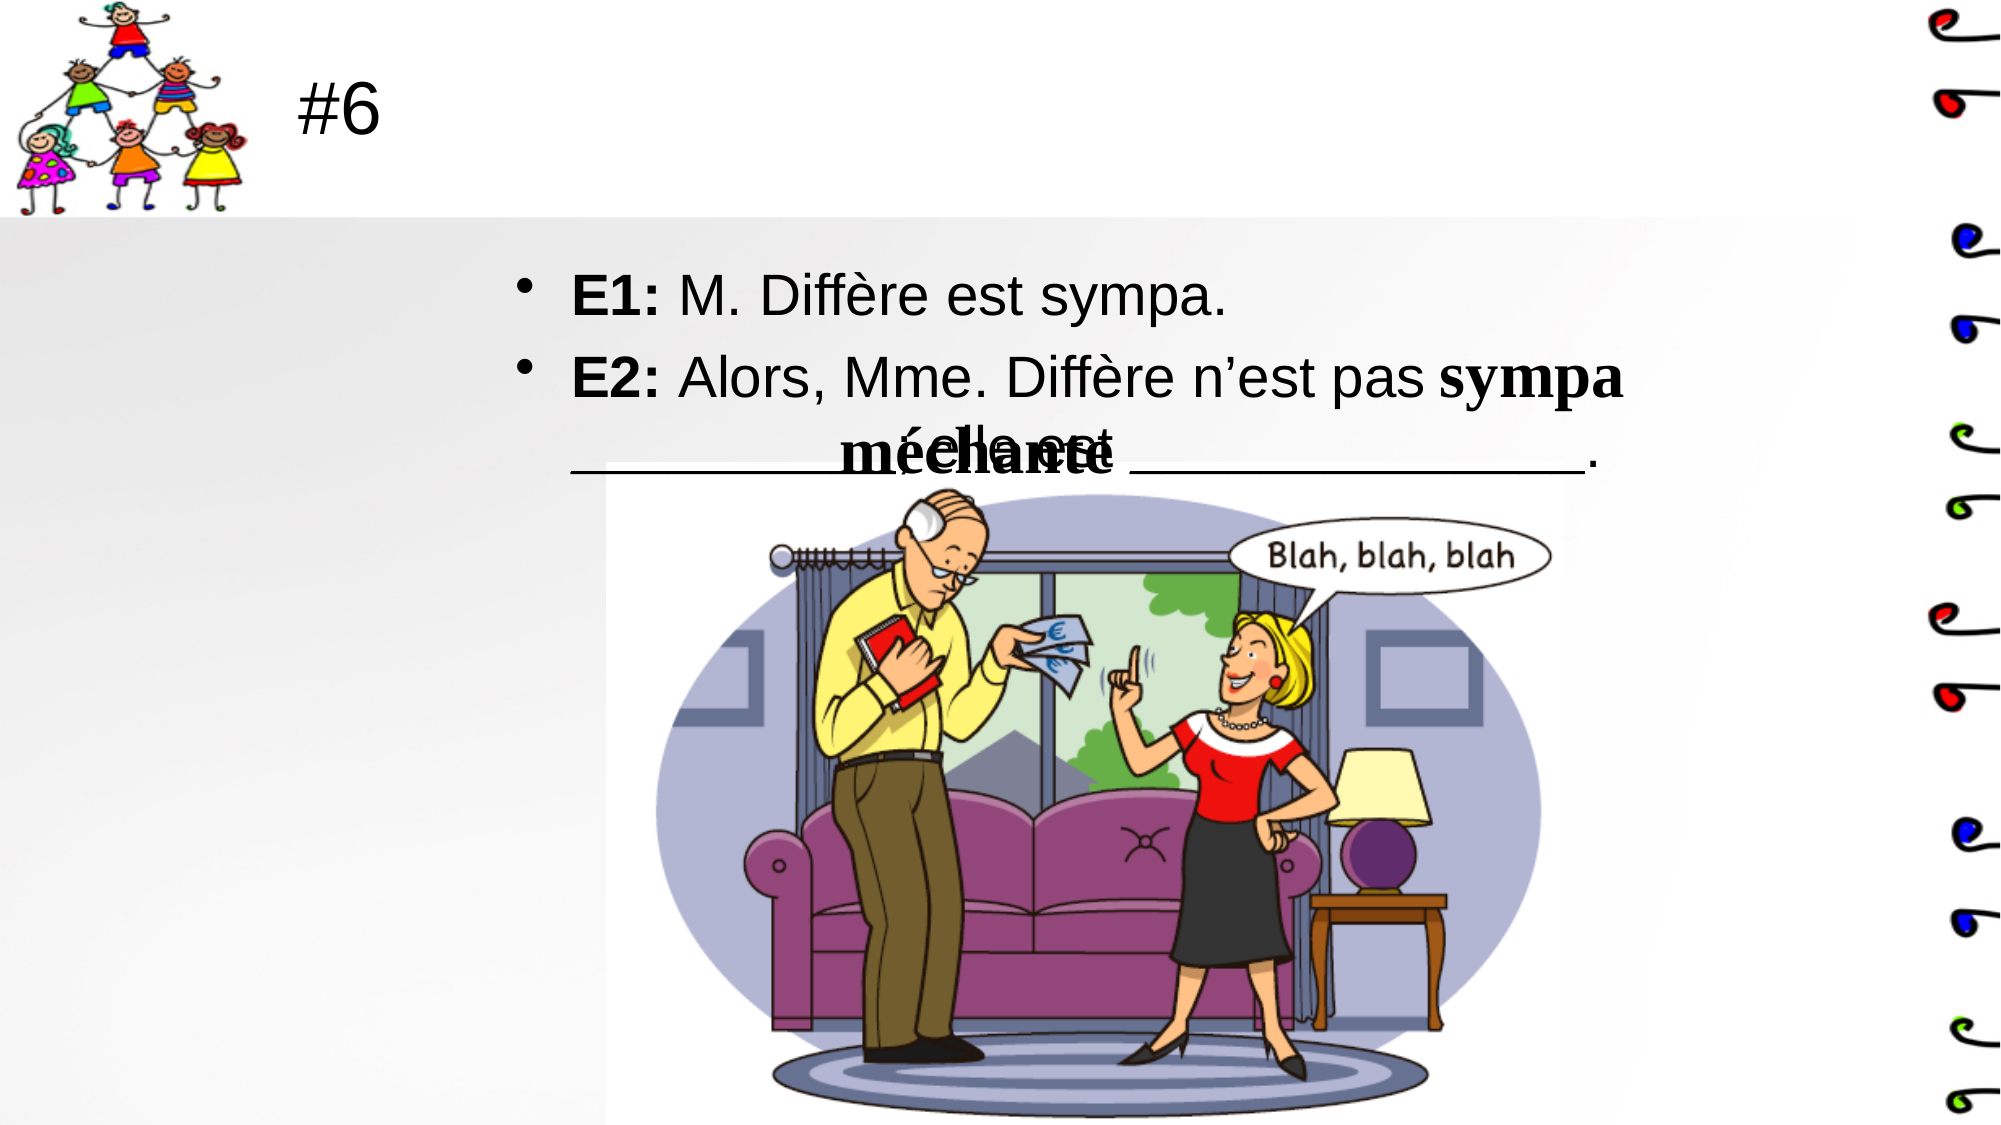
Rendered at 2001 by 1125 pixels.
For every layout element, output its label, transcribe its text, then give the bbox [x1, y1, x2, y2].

text_box méchante [825, 399, 1163, 461]
list E1: M. Diffère est sympa. E2: Alors, Mme. Diffère n’est pas __________; elle est ______________. [499, 249, 1713, 1088]
picture [0, 0, 2001, 1125]
title #6 [283, 16, 1951, 192]
text_box sympa [1425, 323, 1763, 419]
